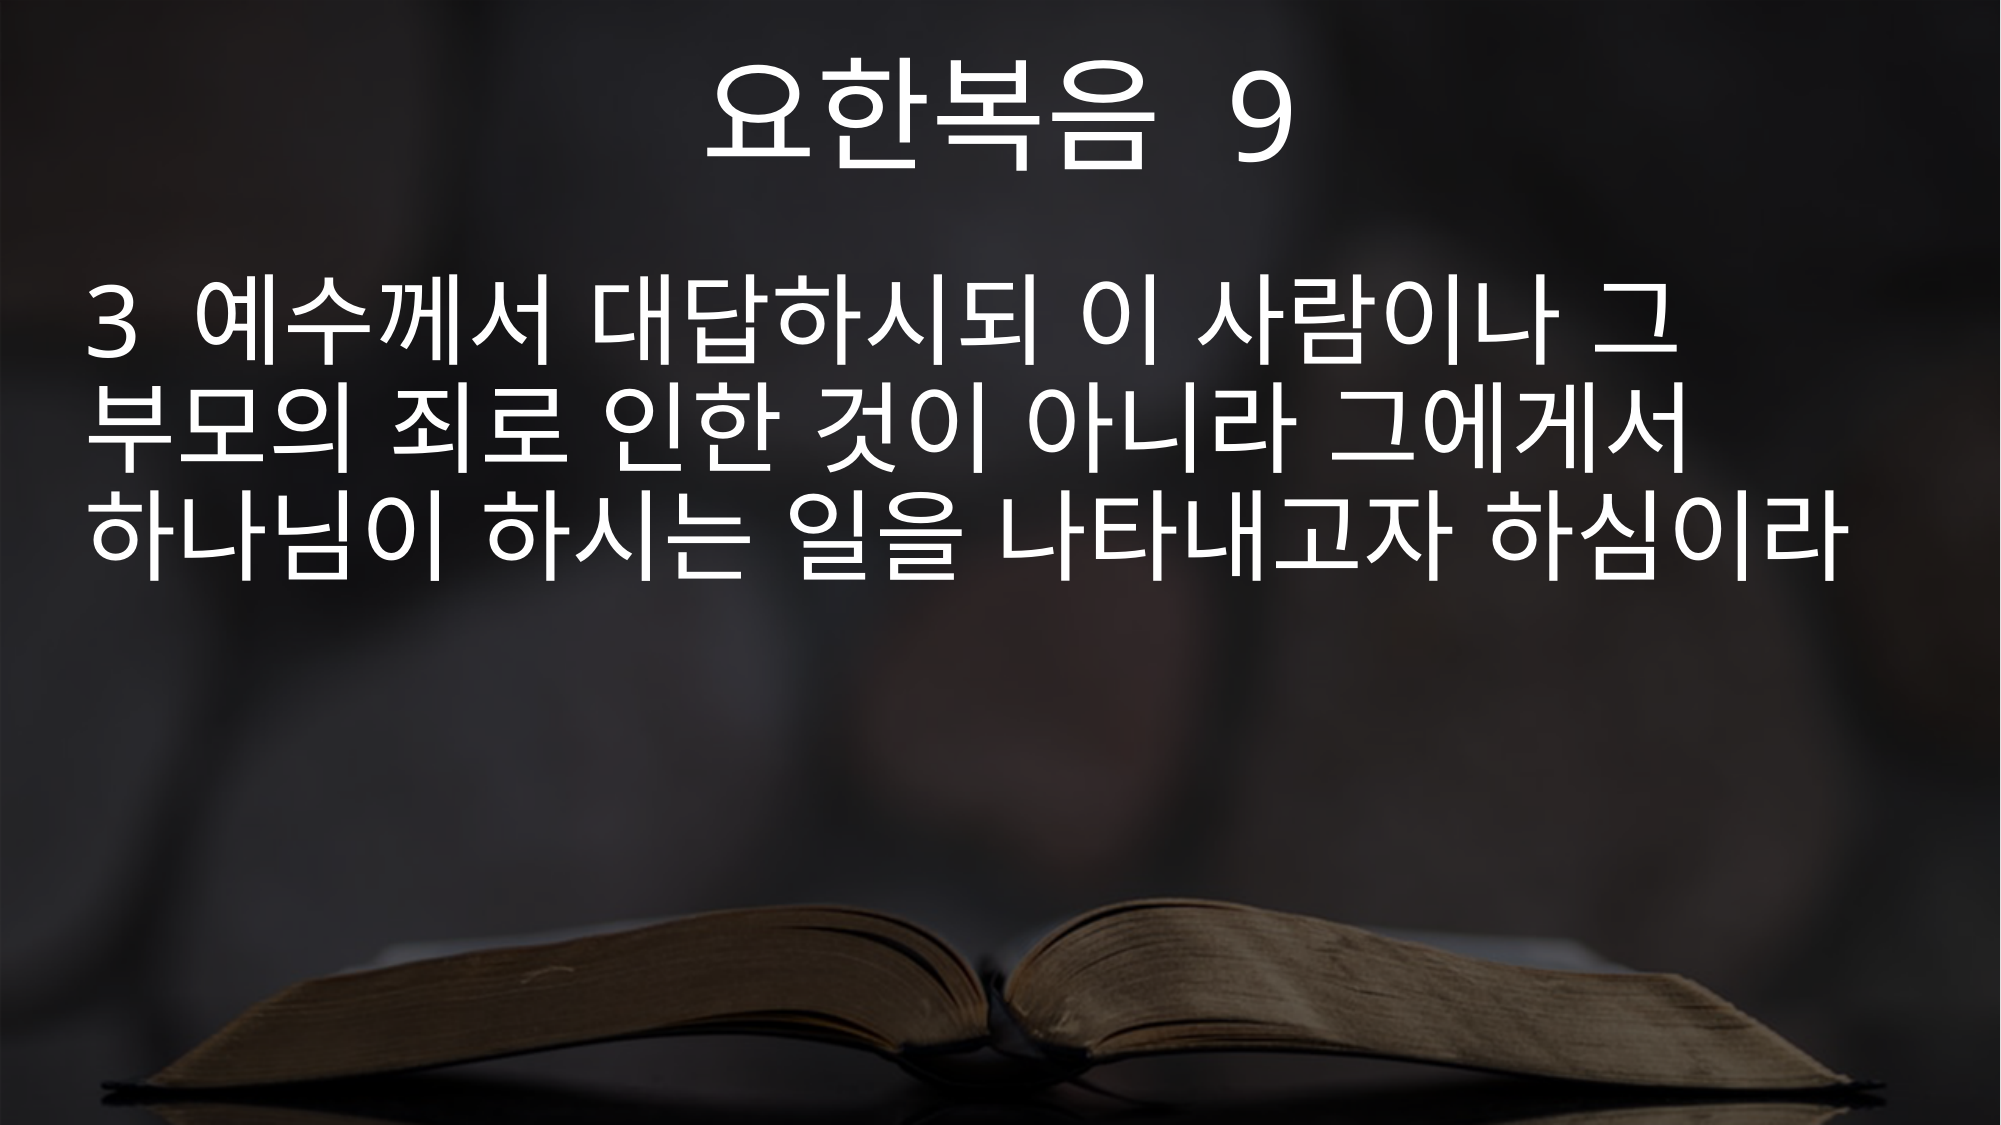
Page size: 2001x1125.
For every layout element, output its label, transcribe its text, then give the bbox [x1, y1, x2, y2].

picture [0, 0, 2001, 1125]
footer 요한복음 9 [0, 32, 2000, 192]
list 3 예수께서 대답하시되 이 사람이나 그 부모의 죄로 인한 것이 아니라 그에게서 하나님이 하시는 일을 나타내고자 하심이라 [69, 263, 1953, 423]
